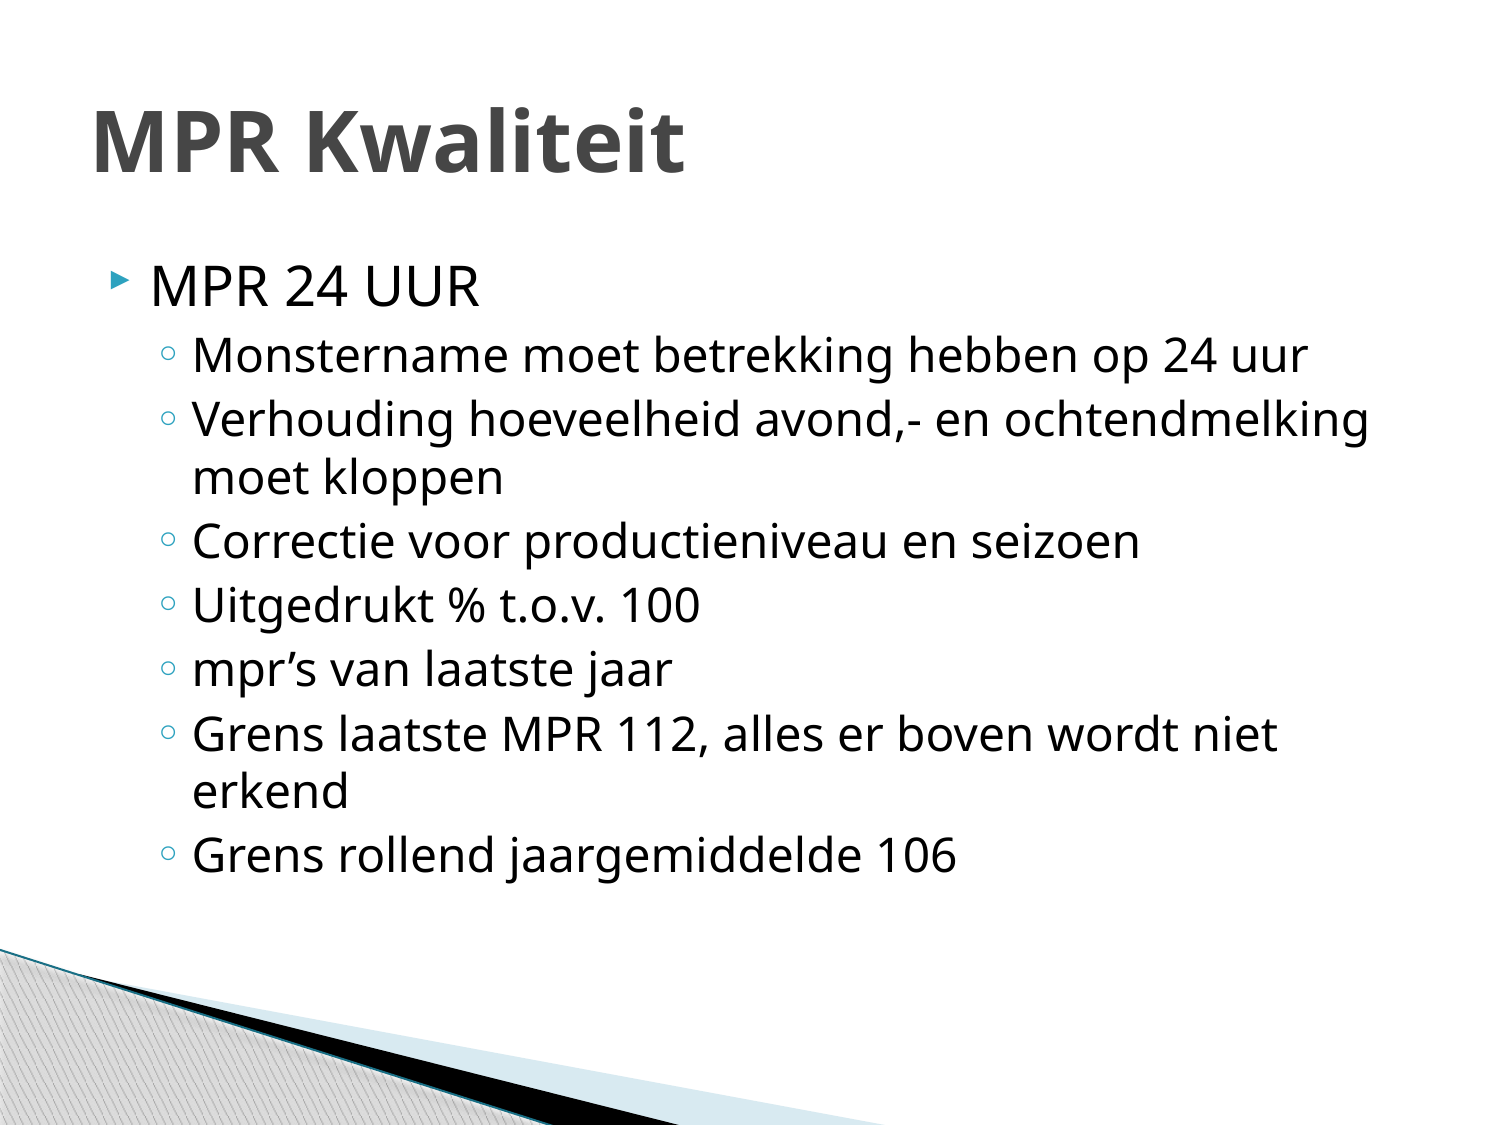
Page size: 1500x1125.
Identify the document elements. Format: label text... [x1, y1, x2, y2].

list MPR 24 UUR Monstername moet betrekking hebben op 24 uur Verhouding hoeveelheid avond,- en ochtendmelking moet kloppen Correctie voor productieniveau en seizoen Uitgedrukt % t.o.v. 100 mpr’s van laatste jaar Grens laatste MPR 112, alles er boven wordt niet erkend Grens rollend jaargemiddelde 106 [75, 243, 1425, 986]
title MPR Kwaliteit [75, 45, 1425, 233]
